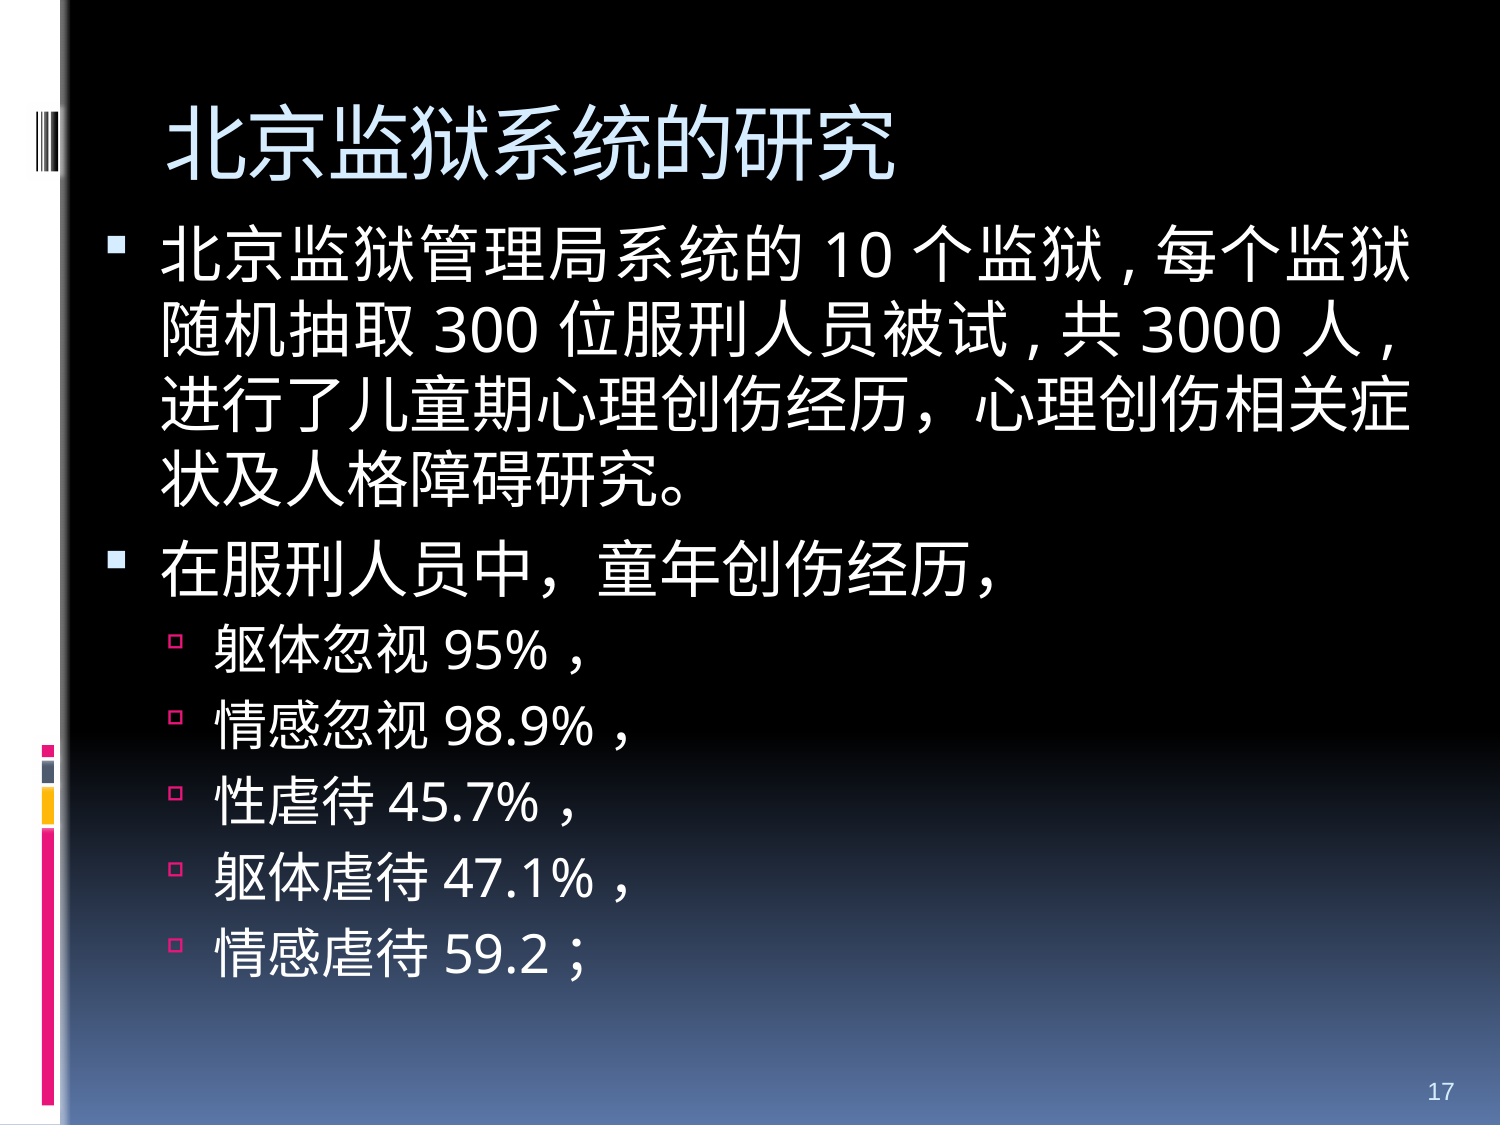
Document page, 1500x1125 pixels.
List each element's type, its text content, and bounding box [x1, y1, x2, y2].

slide_number 17 [1412, 1052, 1488, 1113]
list 北京监狱管理局系统的10个监狱,每个监狱随机抽取300位服刑人员被试,共3000人,进行了儿童期心理创伤经历，心理创伤相关症状及人格障碍研究。 在服刑人员中，童年创伤经历， 躯体忽视95%， 情感忽视98.9%， 性虐待45.7%， 躯体虐待47.1%， 情感虐待59.2； [76, 208, 1427, 1011]
title 北京监狱系统的研究 [150, 83, 1425, 208]
